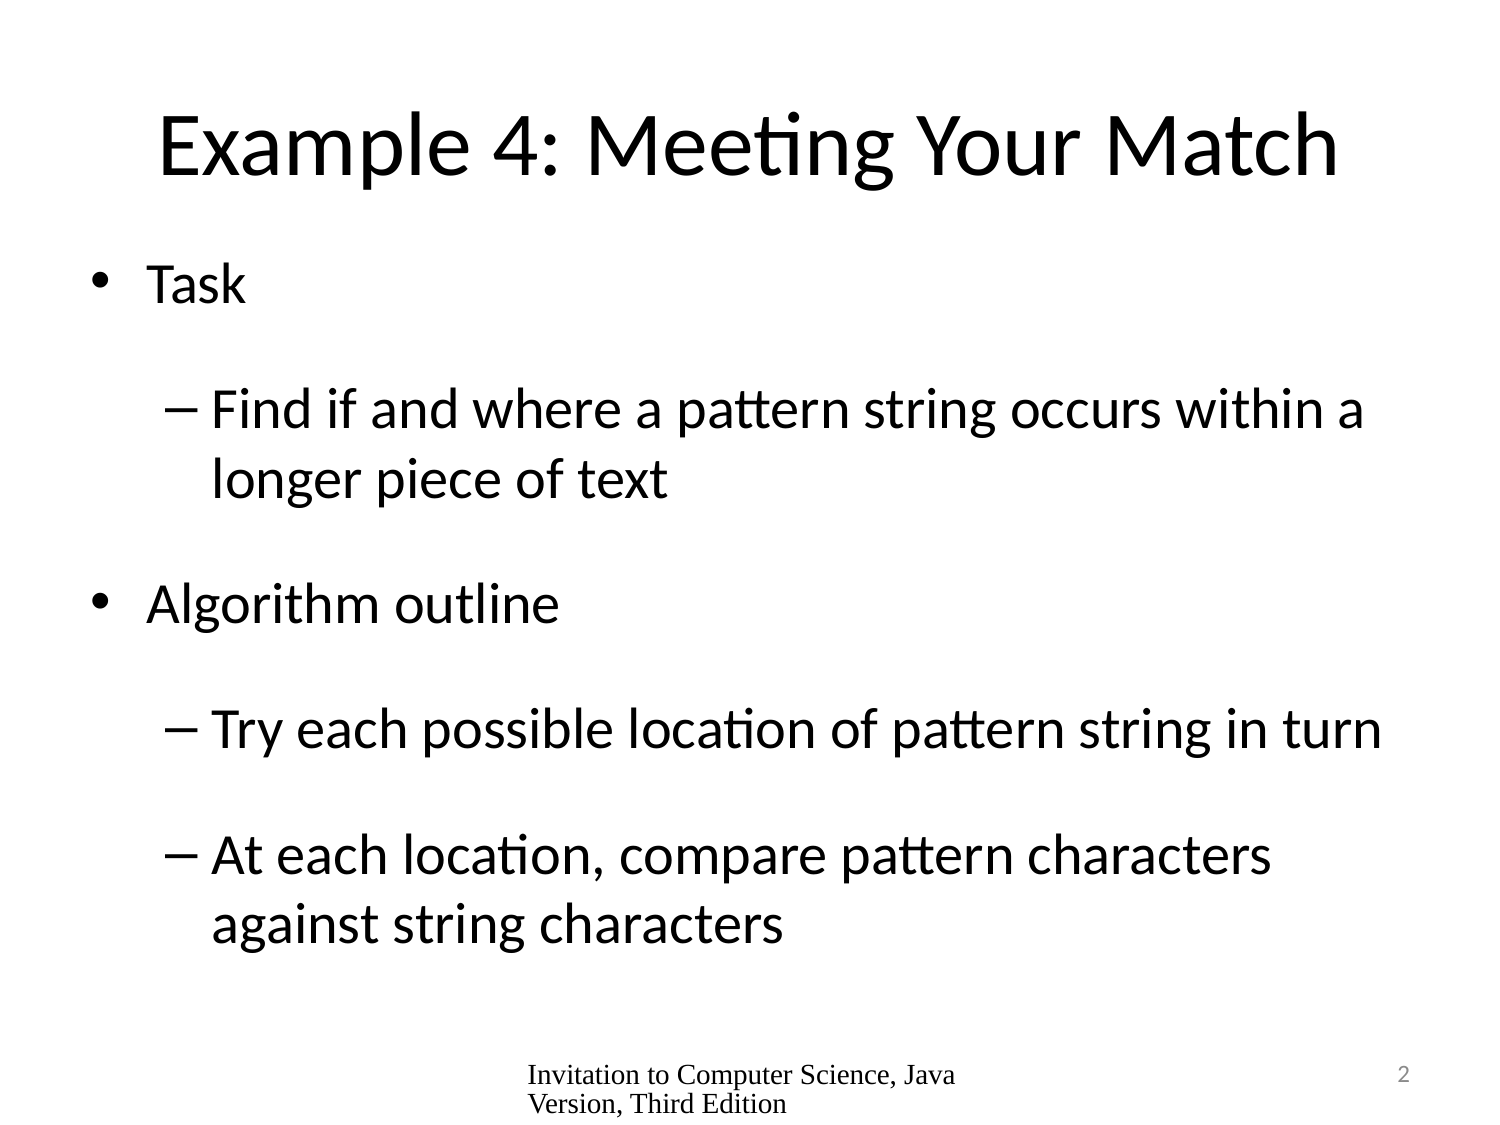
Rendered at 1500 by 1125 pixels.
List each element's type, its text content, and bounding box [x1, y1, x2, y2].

list Task Find if and where a pattern string occurs within a longer piece of text Algorithm outline Try each possible location of pattern string in turn At each location, compare pattern characters against string characters [75, 237, 1425, 1006]
footer Invitation to Computer Science, Java Version, Third Edition [512, 1042, 988, 1103]
title Example 4: Meeting Your Match [75, 45, 1425, 233]
slide_number 2 [1074, 1042, 1425, 1103]
